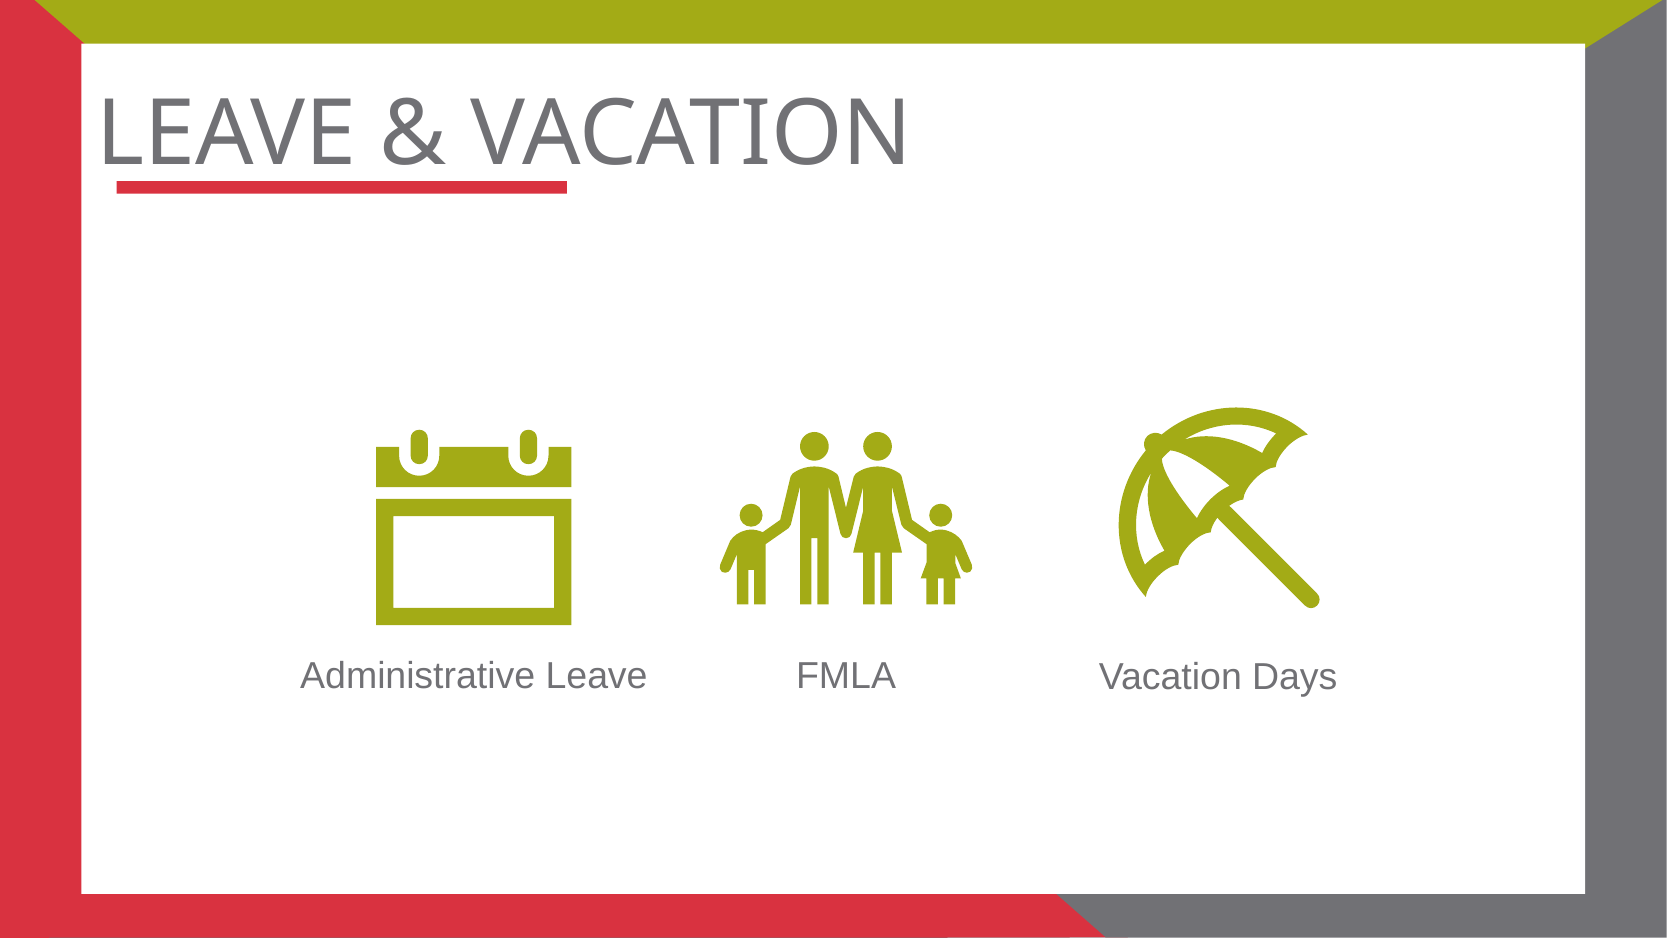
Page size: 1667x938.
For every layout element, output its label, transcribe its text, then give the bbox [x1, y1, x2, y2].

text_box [335, 389, 612, 666]
text_box [1118, 407, 1320, 609]
text_box Administrative Leave [267, 643, 681, 704]
text_box FMLA [639, 644, 1011, 704]
title LEAVE & VACATION [81, 50, 1568, 207]
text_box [707, 379, 985, 657]
text_box Vacation Days [1011, 644, 1425, 705]
